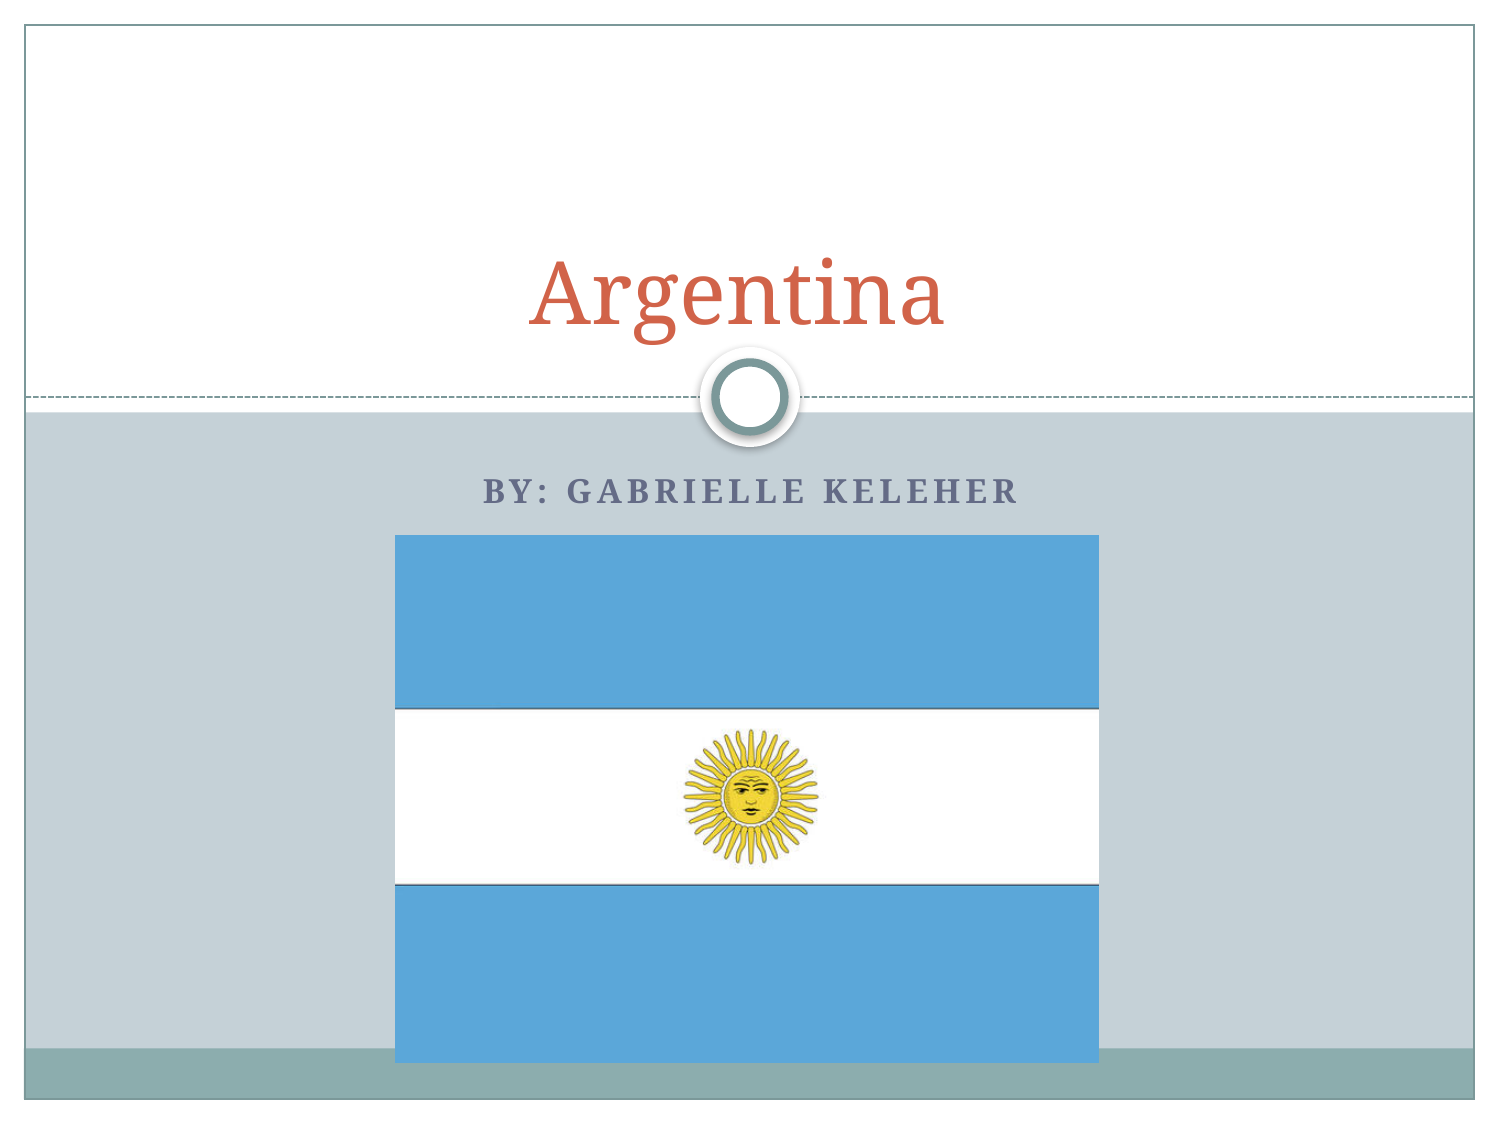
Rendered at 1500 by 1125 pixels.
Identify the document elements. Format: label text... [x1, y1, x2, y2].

subtitle By: Gabrielle Keleher [225, 462, 1275, 750]
title Argentina [112, 62, 1388, 350]
picture [395, 535, 1099, 1063]
